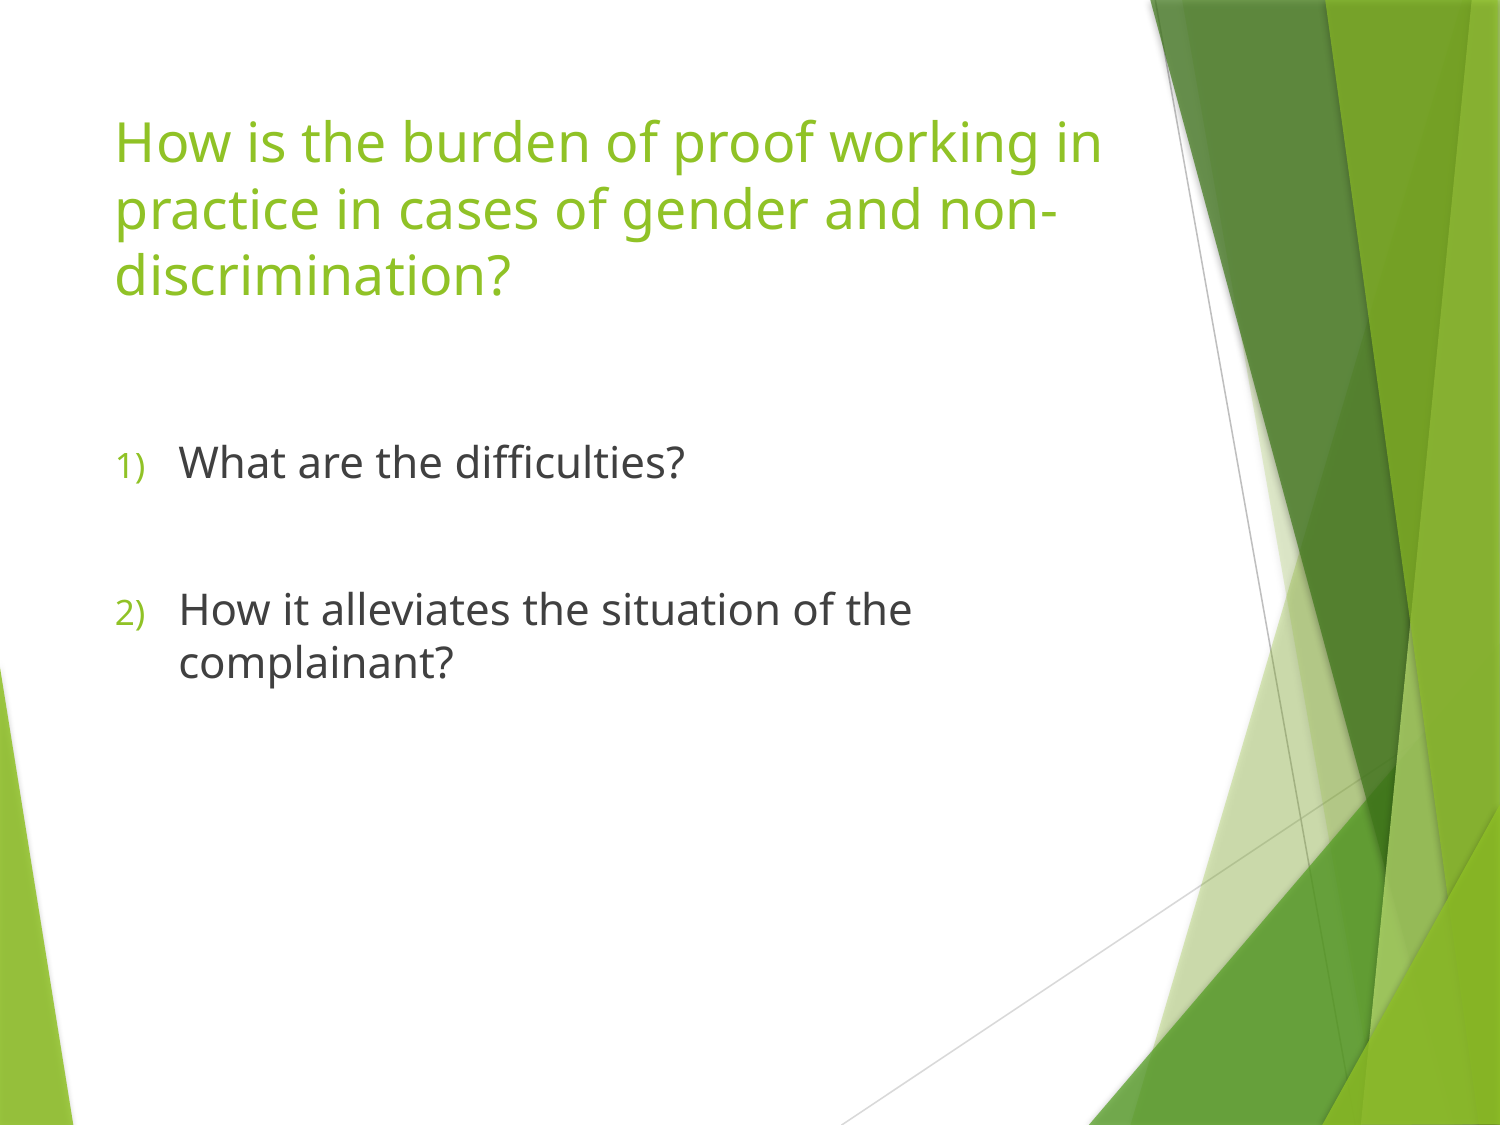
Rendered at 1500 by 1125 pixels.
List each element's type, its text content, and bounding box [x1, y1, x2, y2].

title How is the burden of proof working in practice in cases of gender and non-discrimination? [99, 99, 1142, 317]
list What are the difficulties? How it alleviates the situation of the complainant? [99, 354, 1142, 992]
